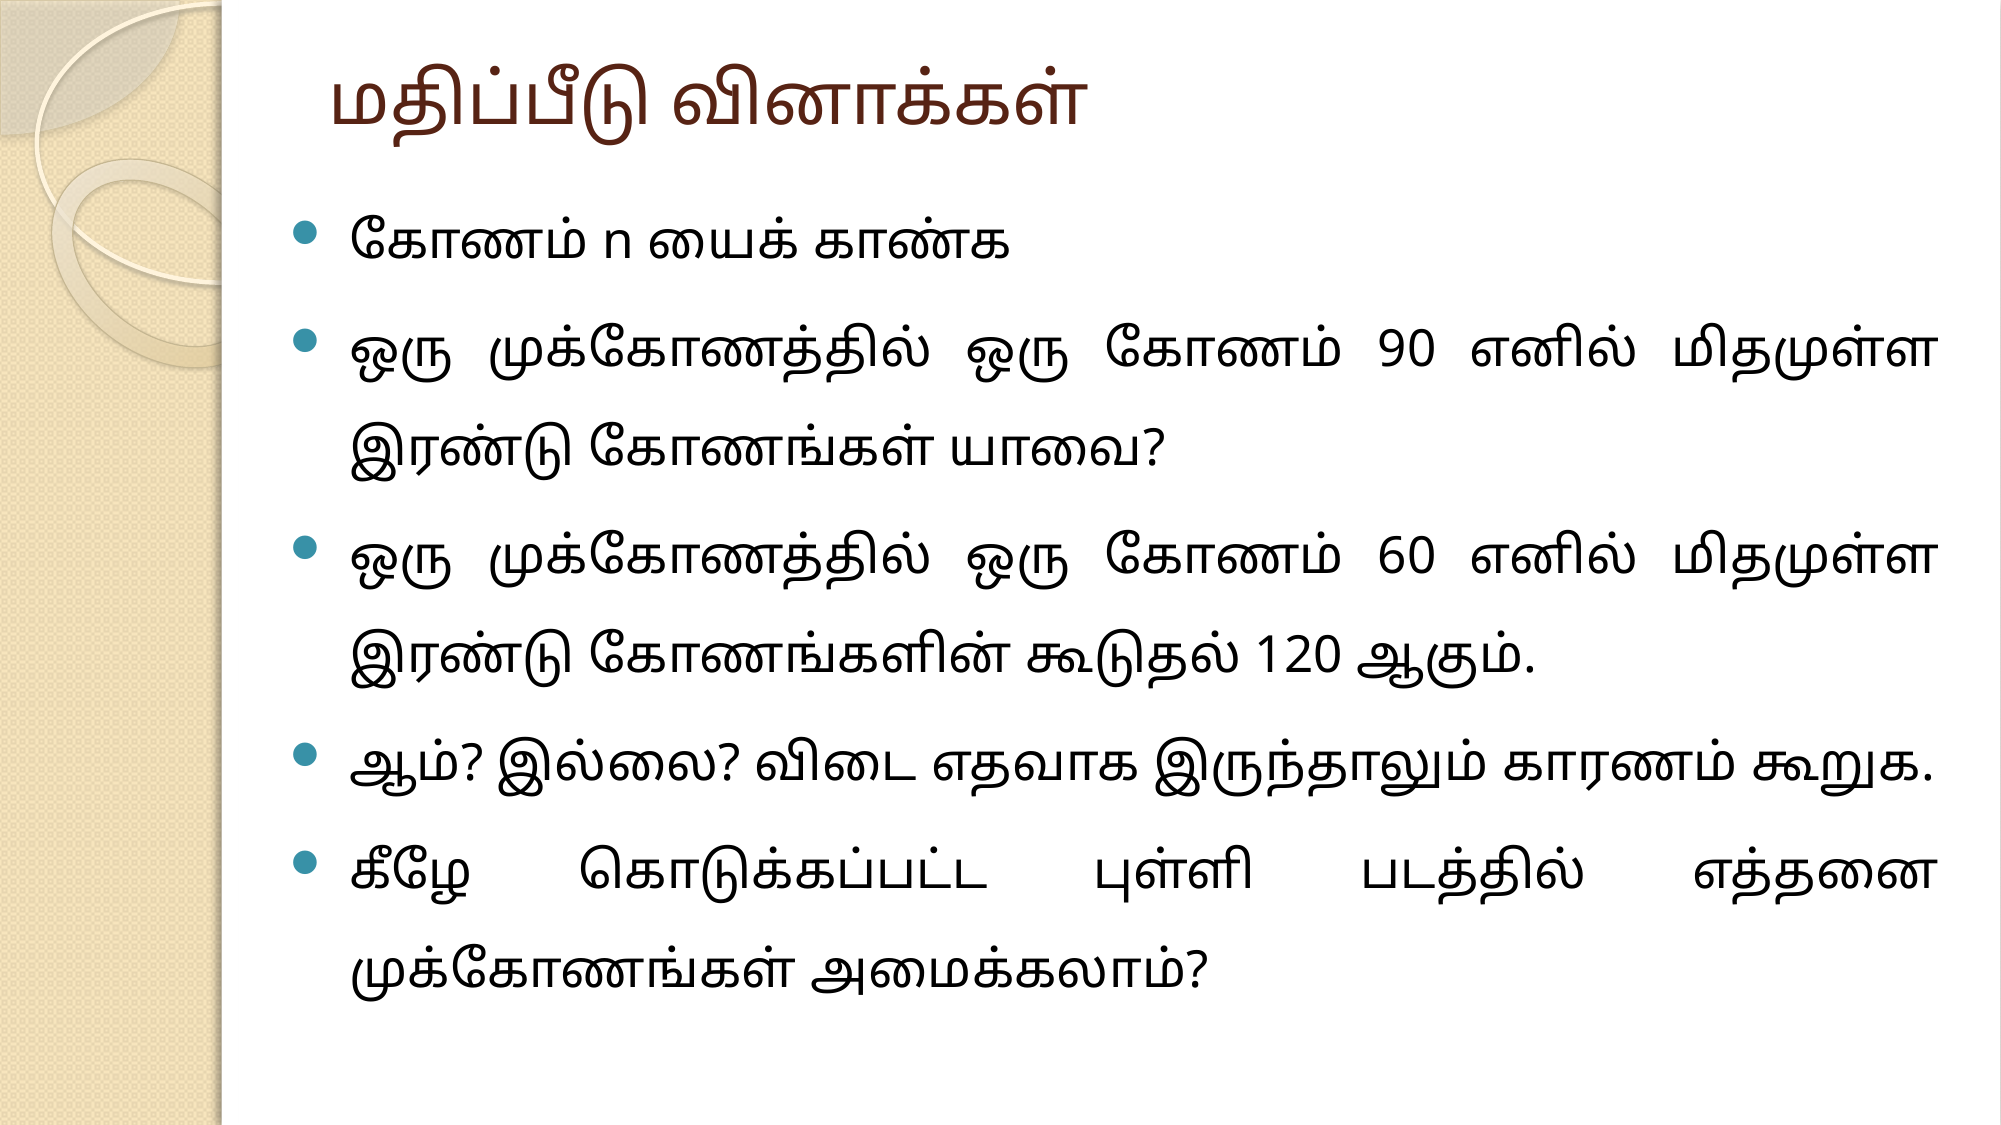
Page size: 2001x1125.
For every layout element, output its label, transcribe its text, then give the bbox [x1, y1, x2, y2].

list கோணம் n யைக் காண்க ஒரு முக்கோணத்தில் ஒரு கோணம் 90 எனில் மிதமுள்ள இரண்டு கோணங்கள் யாவை? ஒரு முக்கோணத்தில் ஒரு கோணம் 60 எனில் மிதமுள்ள இரண்டு கோணங்களின் கூடுதல் 120 ஆகும். ஆம்? இல்லை? விடை எதவாக இருந்தாலும் காரணம் கூறுக. கீழே கொடுக்கப்பட்ட புள்ளி படத்தில் எத்தனை முக்கோணங்கள் அமைக்கலாம்? [275, 162, 1954, 1025]
title மதிப்பீடு வினாக்கள் [313, 45, 1954, 162]
